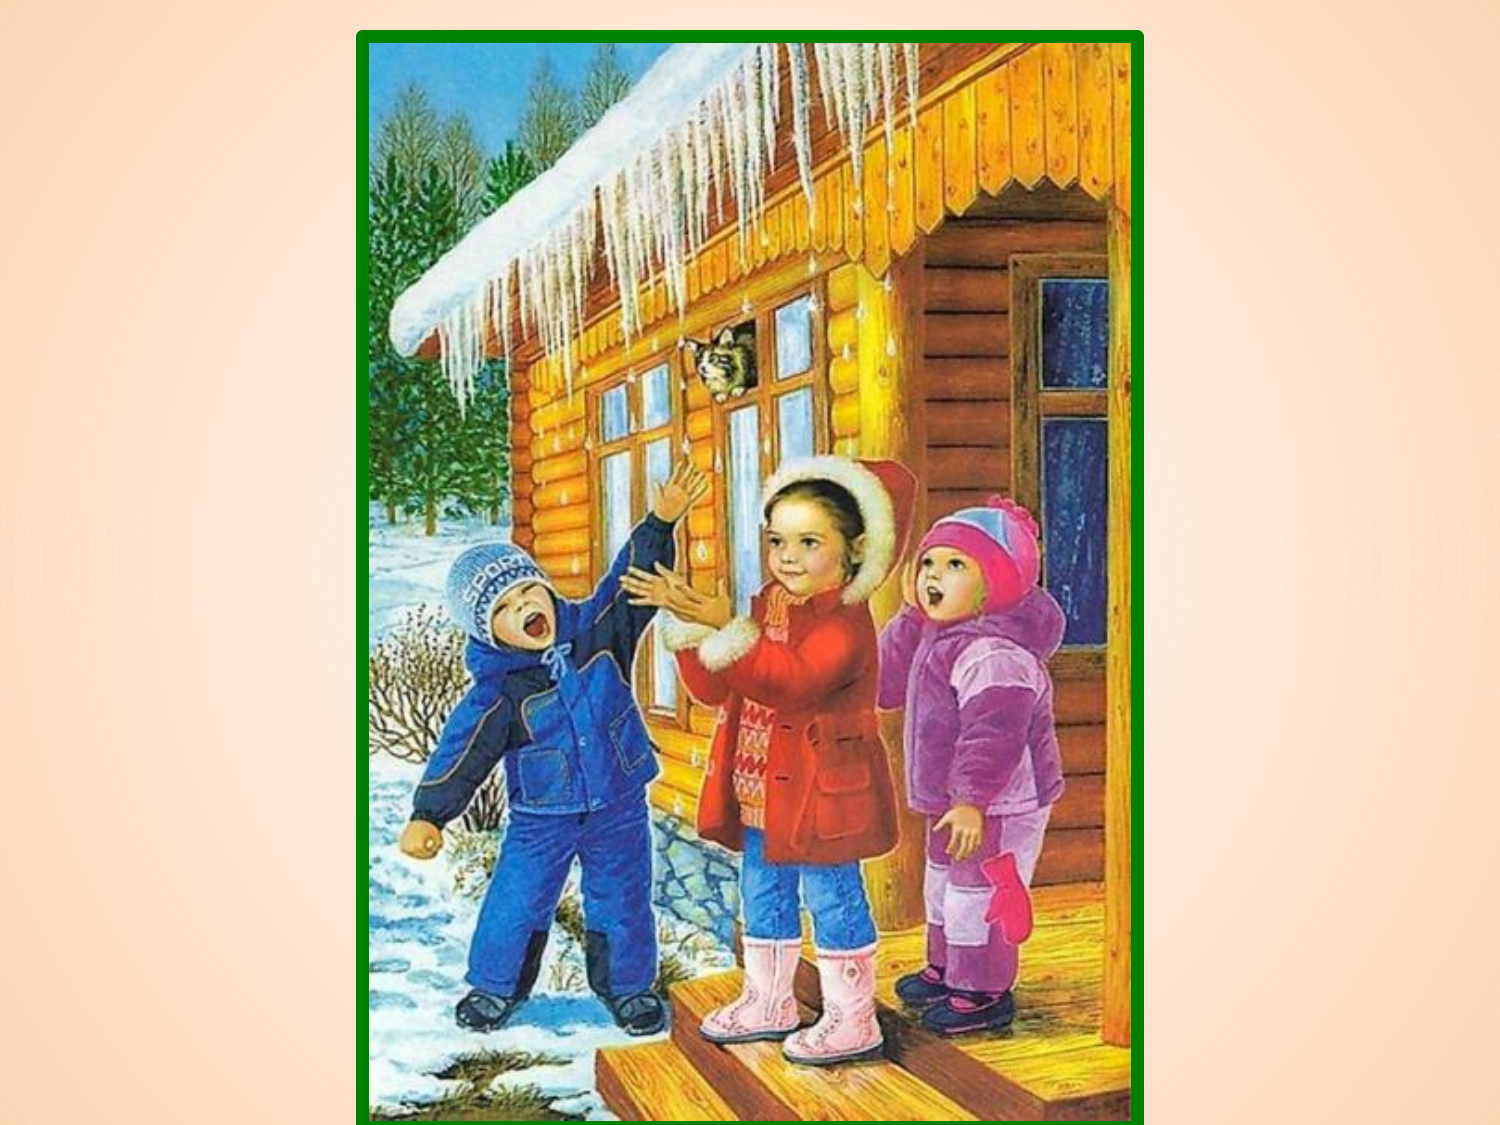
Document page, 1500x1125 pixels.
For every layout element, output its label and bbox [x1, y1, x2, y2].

picture [368, 42, 1132, 1121]
